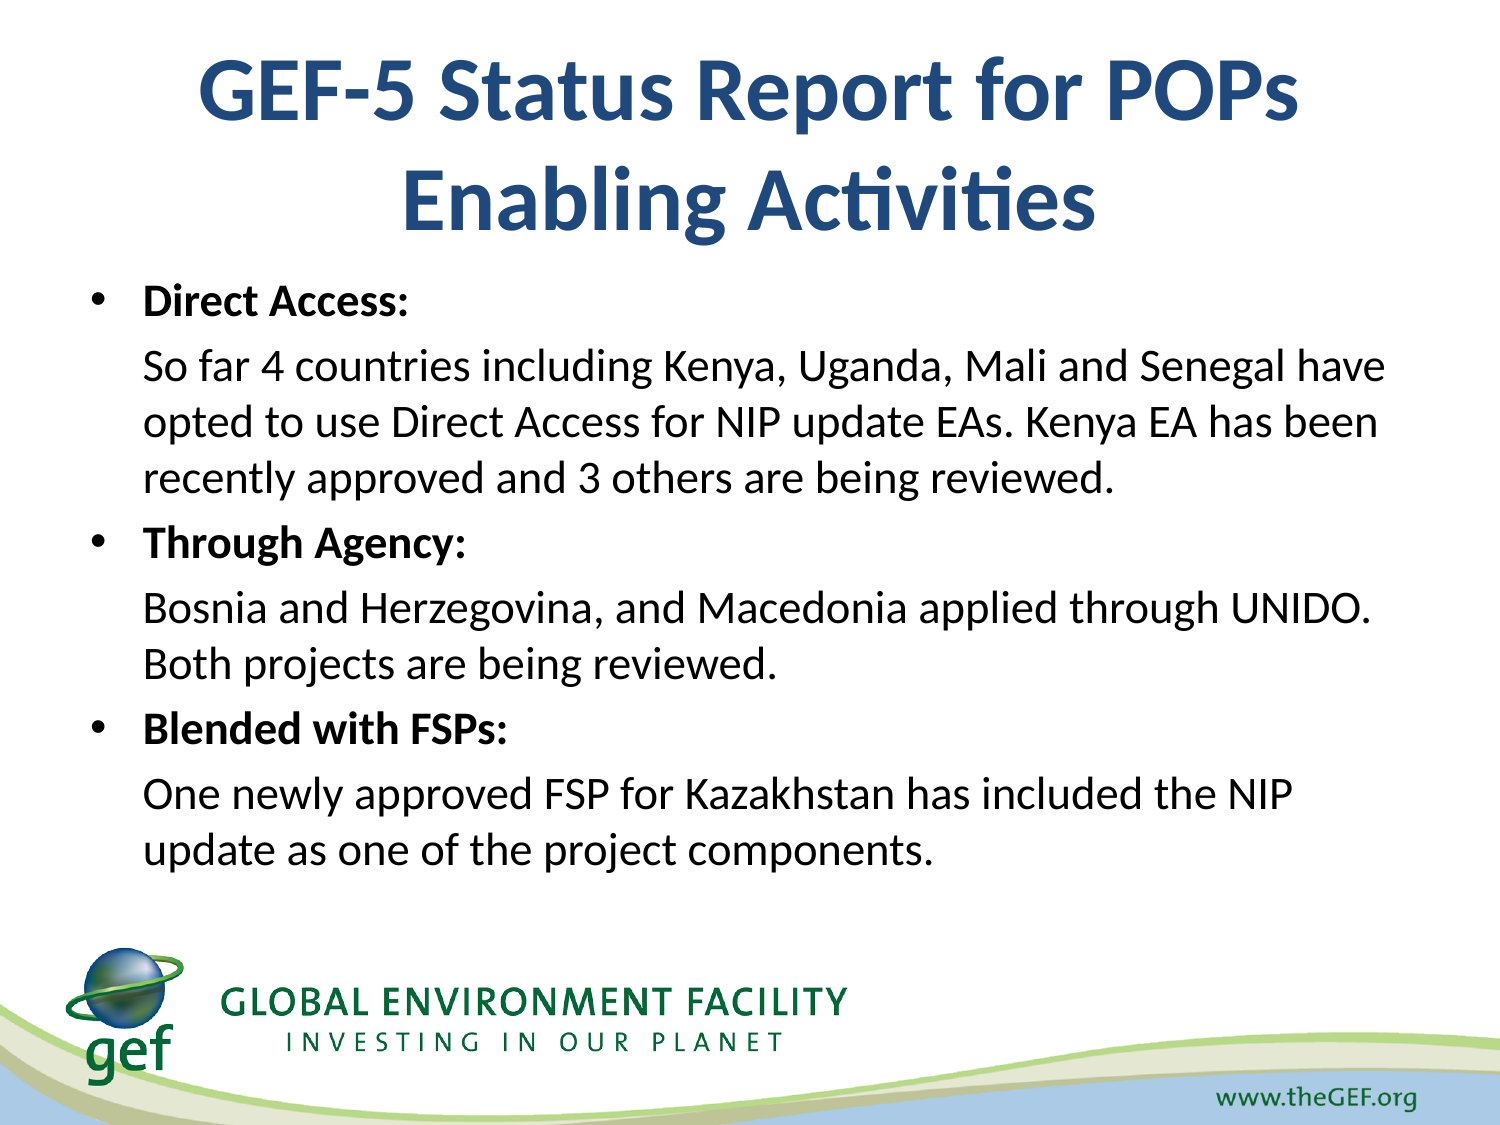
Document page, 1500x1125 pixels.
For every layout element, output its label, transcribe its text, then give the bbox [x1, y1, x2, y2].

list Direct Access: So far 4 countries including Kenya, Uganda, Mali and Senegal have opted to use Direct Access for NIP update EAs. Kenya EA has been recently approved and 3 others are being reviewed. Through Agency: Bosnia and Herzegovina, and Macedonia applied through UNIDO. Both projects are being reviewed. Blended with FSPs: One newly approved FSP for Kazakhstan has included the NIP update as one of the project components. [74, 262, 1426, 951]
picture [0, 920, 1500, 1125]
title GEF-5 Status Report for POPs Enabling Activities [74, 44, 1426, 233]
